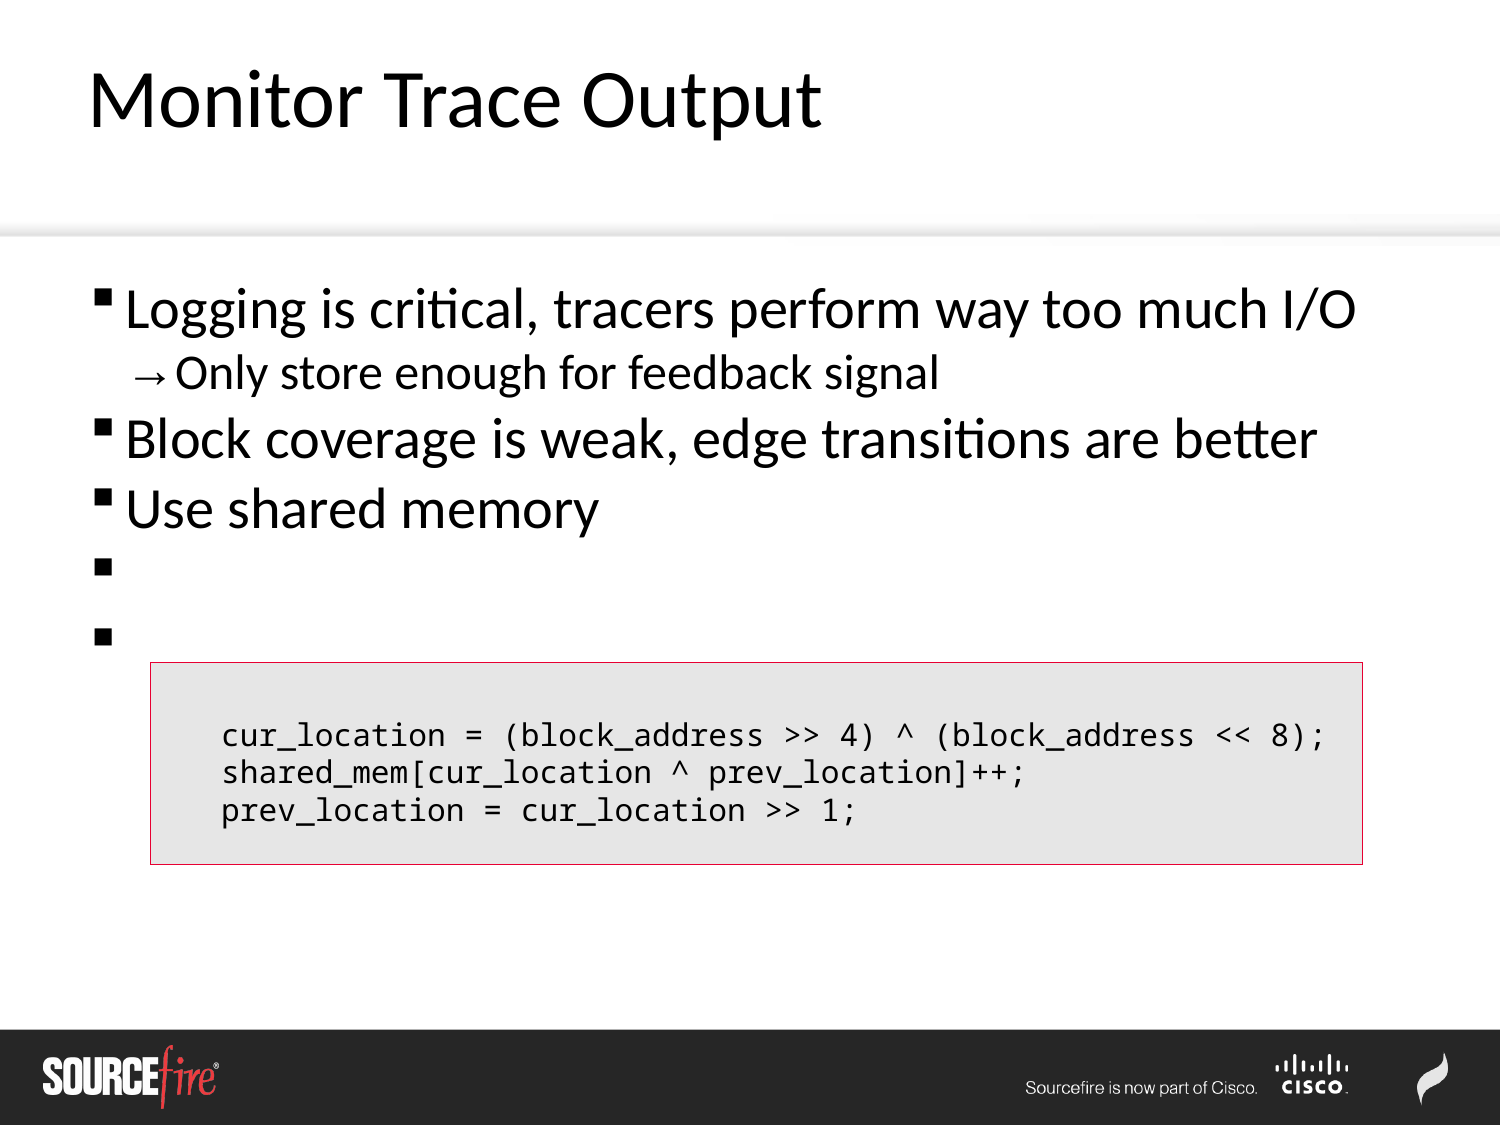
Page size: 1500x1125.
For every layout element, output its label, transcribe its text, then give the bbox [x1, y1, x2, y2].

text_box cur_location = (block_address >> 4) ^ (block_address << 8); shared_mem[cur_location ^ prev_location]++; prev_location = cur_location >> 1; [150, 662, 1363, 865]
picture [0, 214, 1500, 246]
picture [43, 1045, 219, 1109]
picture [1026, 1054, 1348, 1097]
text_box Monitor Trace Output [72, 51, 1423, 215]
text_box Logging is critical, tracers perform way too much I/O Only store enough for feedback signal Block coverage is weak, edge transitions are better Use shared memory [75, 262, 1425, 1005]
picture [1417, 1051, 1448, 1106]
